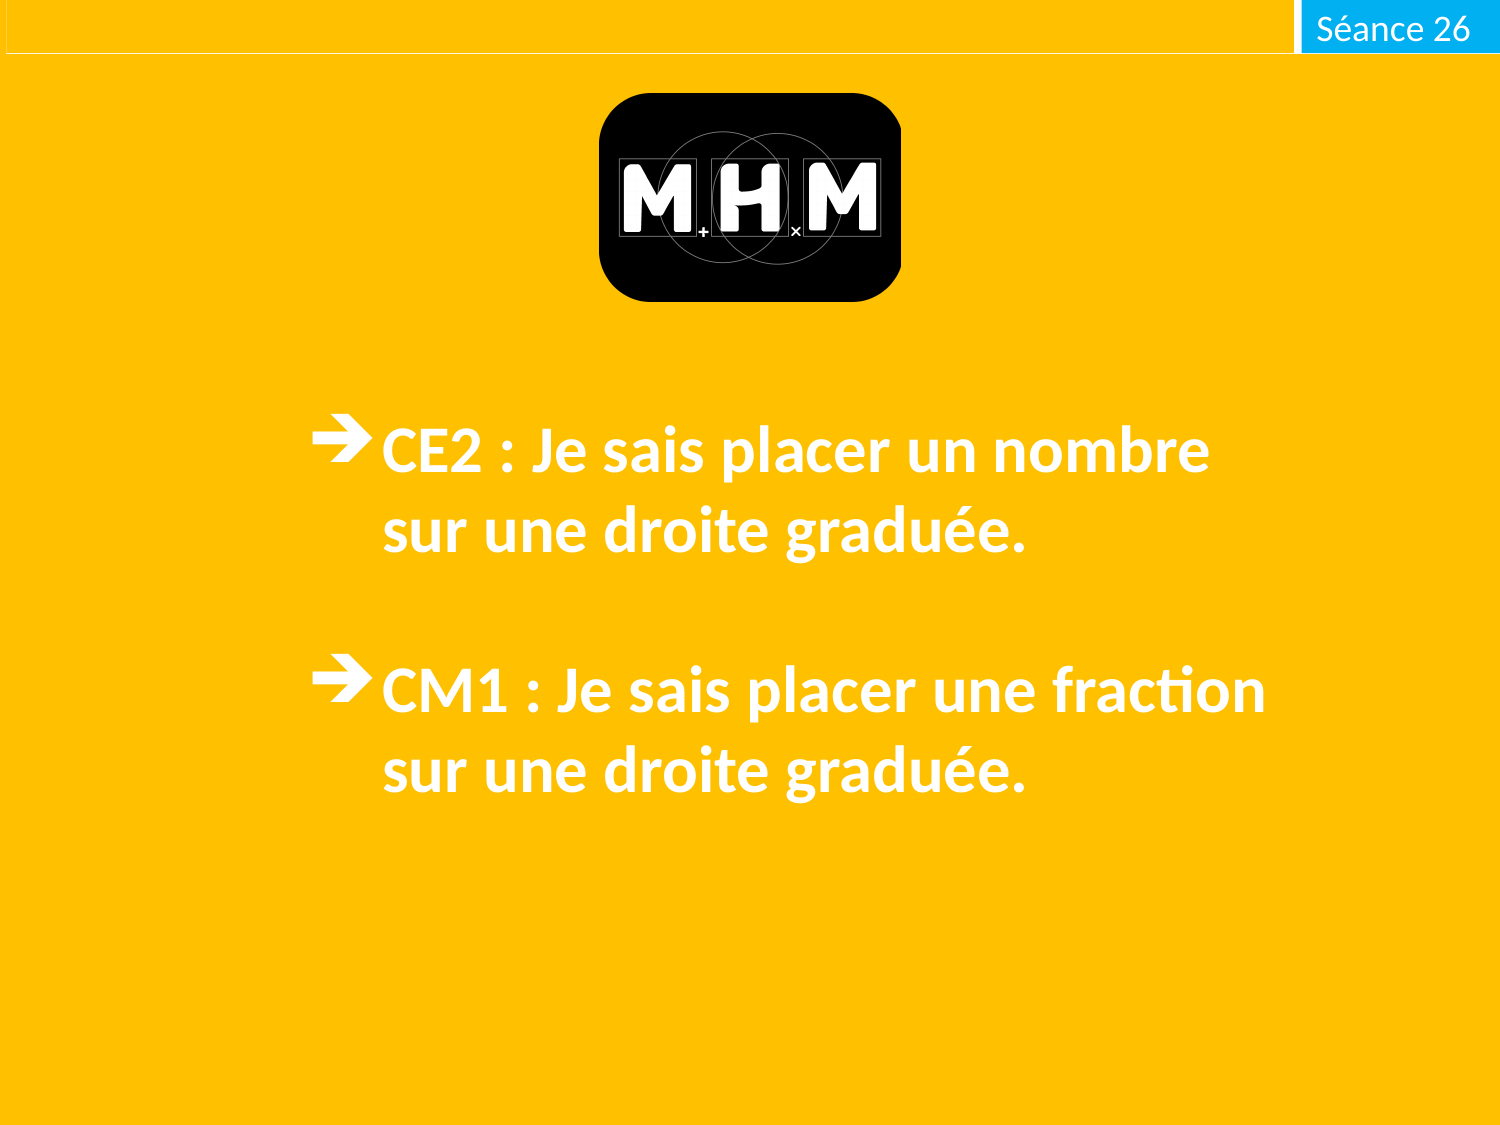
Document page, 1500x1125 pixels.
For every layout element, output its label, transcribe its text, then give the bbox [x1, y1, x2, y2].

picture [599, 93, 901, 302]
text_box [0, 52, 1500, 1125]
text_box CE2 : Je sais placer un nombre sur une droite graduée. CM1 : Je sais placer une fraction sur une droite graduée. [292, 398, 1315, 814]
